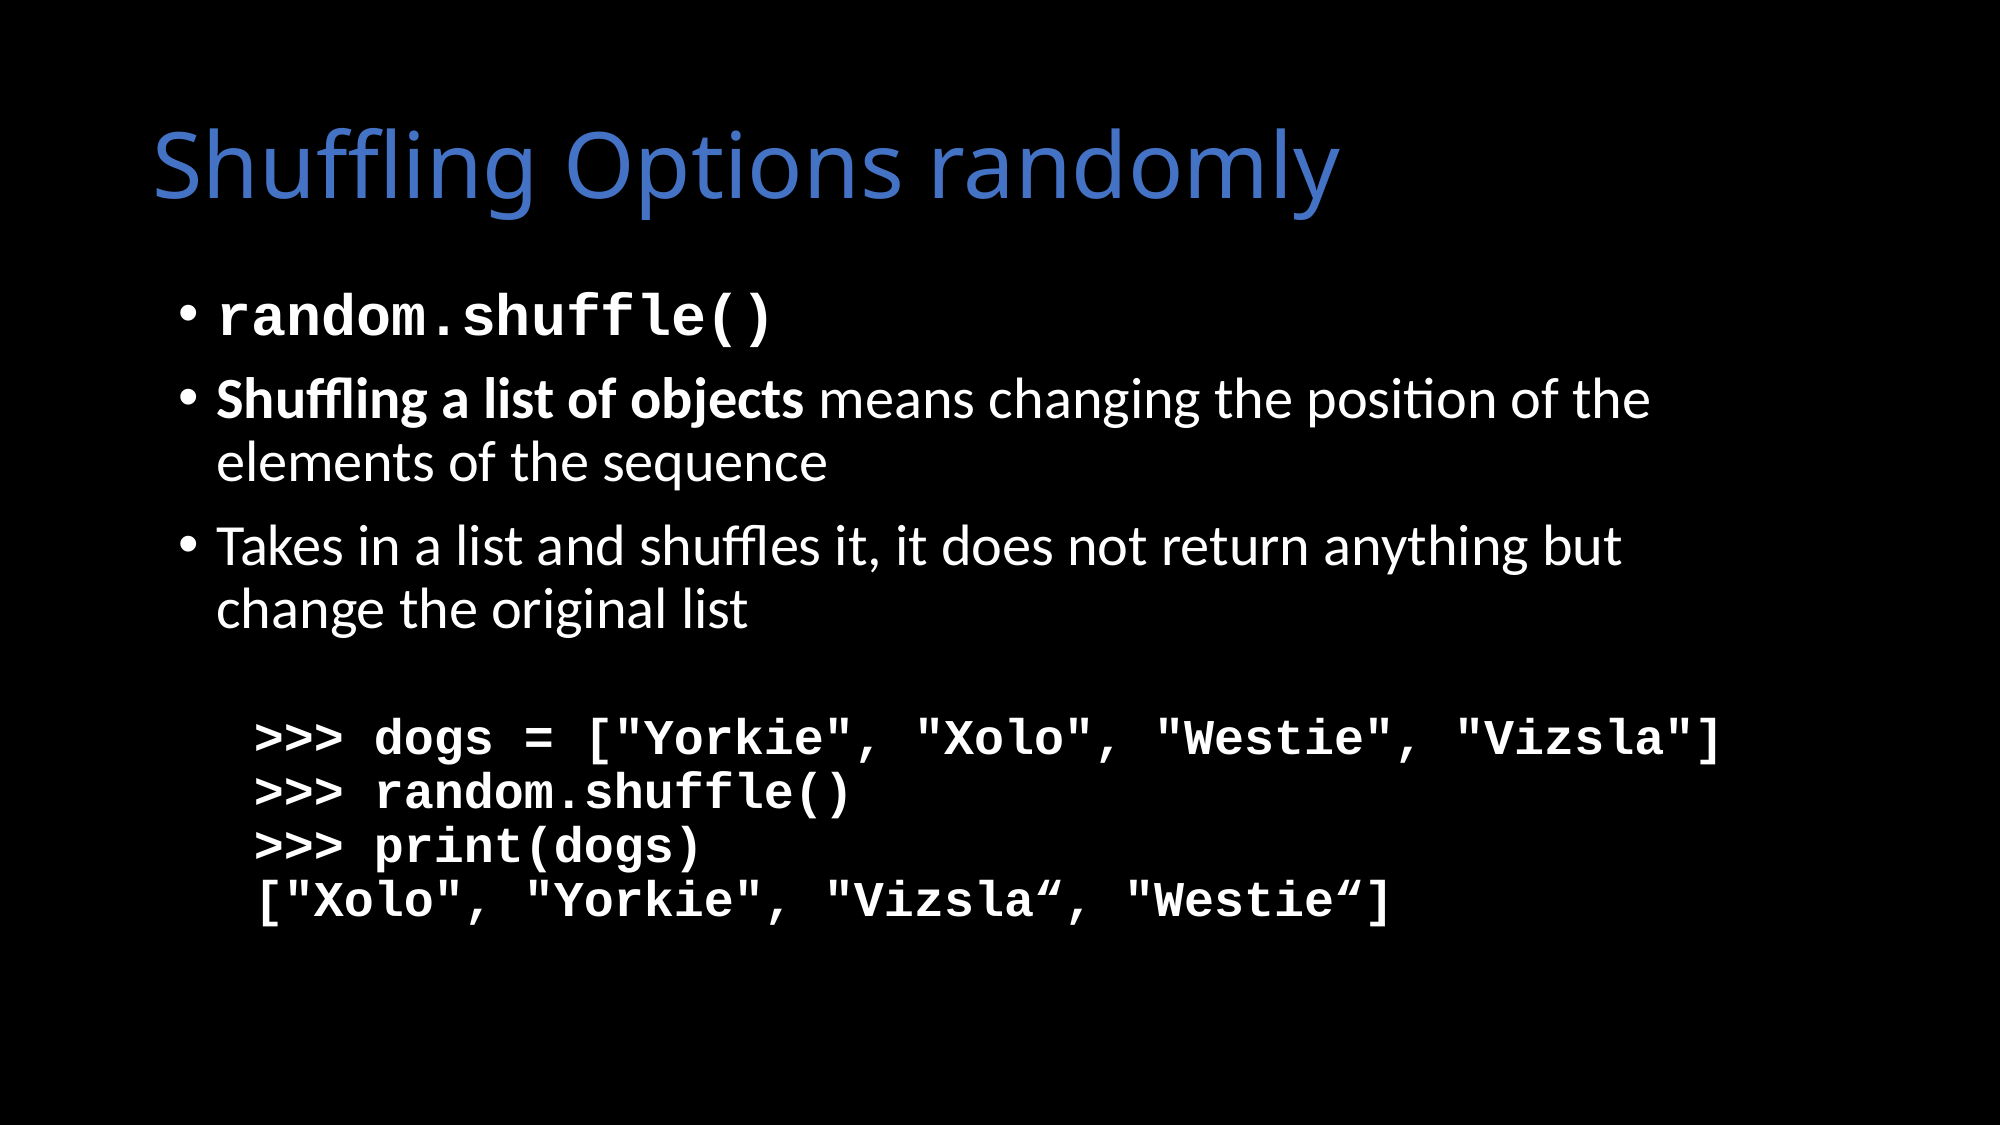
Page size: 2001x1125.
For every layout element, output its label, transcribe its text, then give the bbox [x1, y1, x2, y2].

list random.shuffle() Shuffling a list of objects means changing the position of the elements of the sequence Takes in a list and shuffles it, it does not return anything but change the original list >>> dogs = ["Yorkie", "Xolo", "Westie", "Vizsla"] >>> random.shuffle() >>> print(dogs) ["Xolo", "Yorkie", "Vizsla“, "Westie“] [163, 277, 1750, 1066]
title Shuffling Options randomly [137, 59, 1863, 278]
